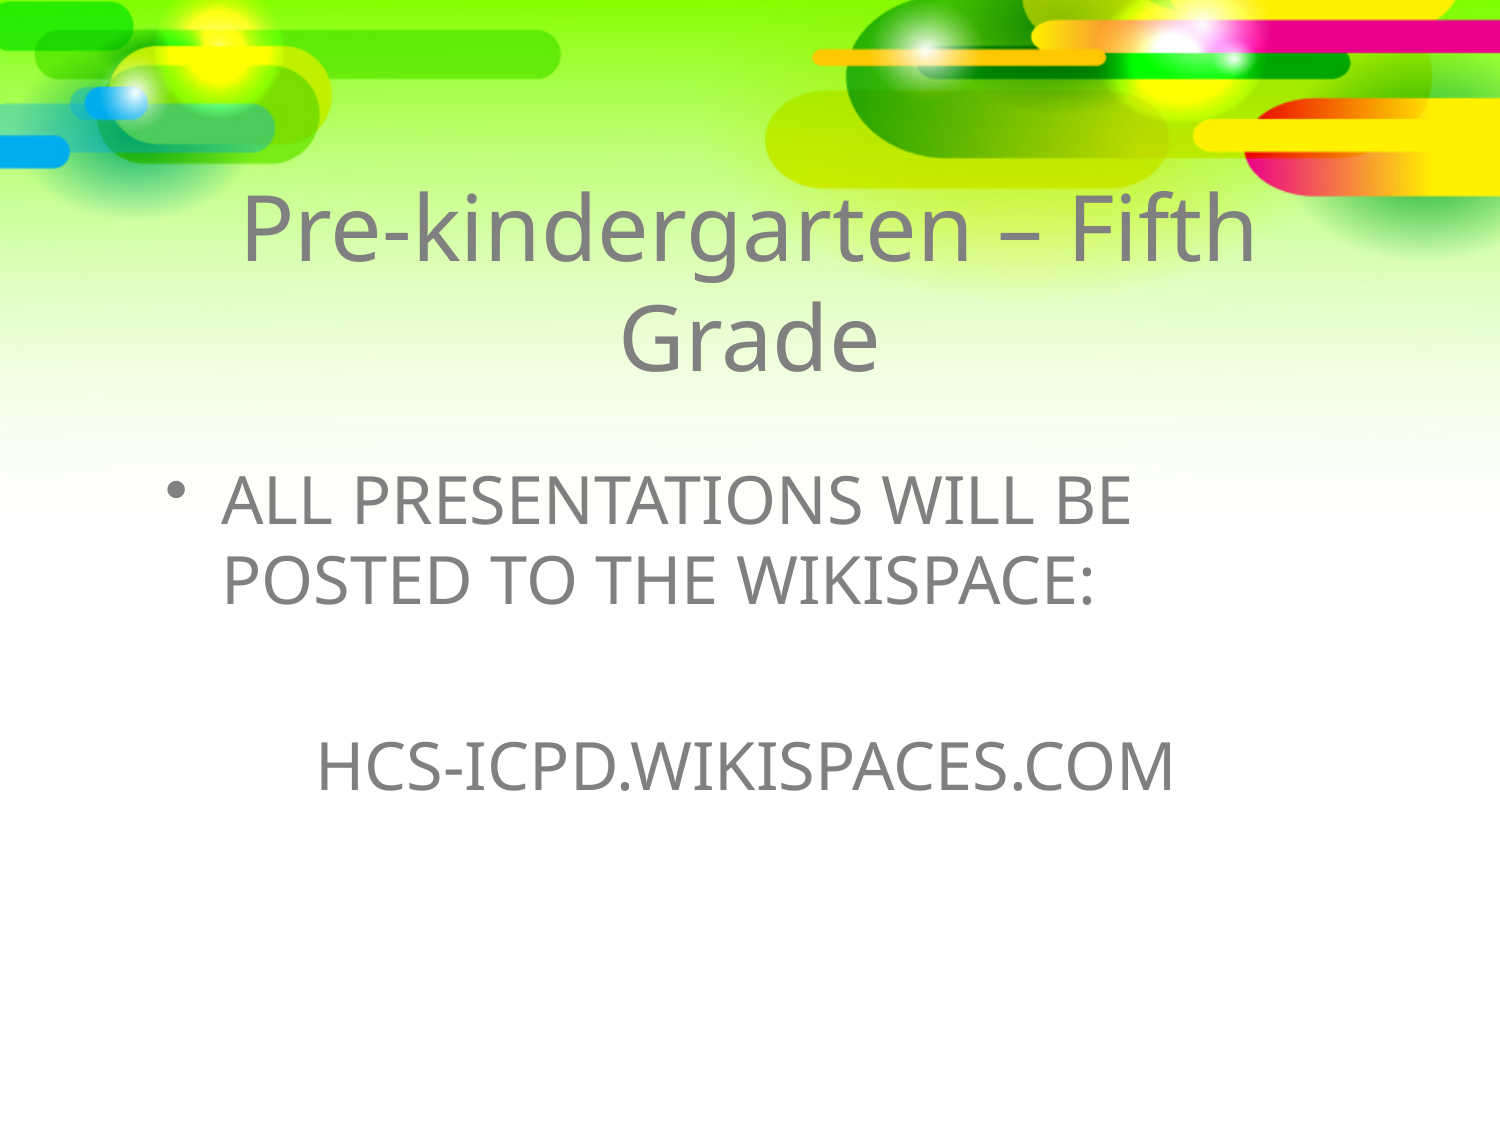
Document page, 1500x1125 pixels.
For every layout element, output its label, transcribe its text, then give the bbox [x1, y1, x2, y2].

picture [0, 0, 1500, 1125]
list ALL PRESENTATIONS WILL BE POSTED TO THE WIKISPACE: HCS-ICPD.WIKISPACES.COM [150, 450, 1350, 1088]
title Pre-kindergarten – Fifth Grade [150, 232, 1350, 438]
